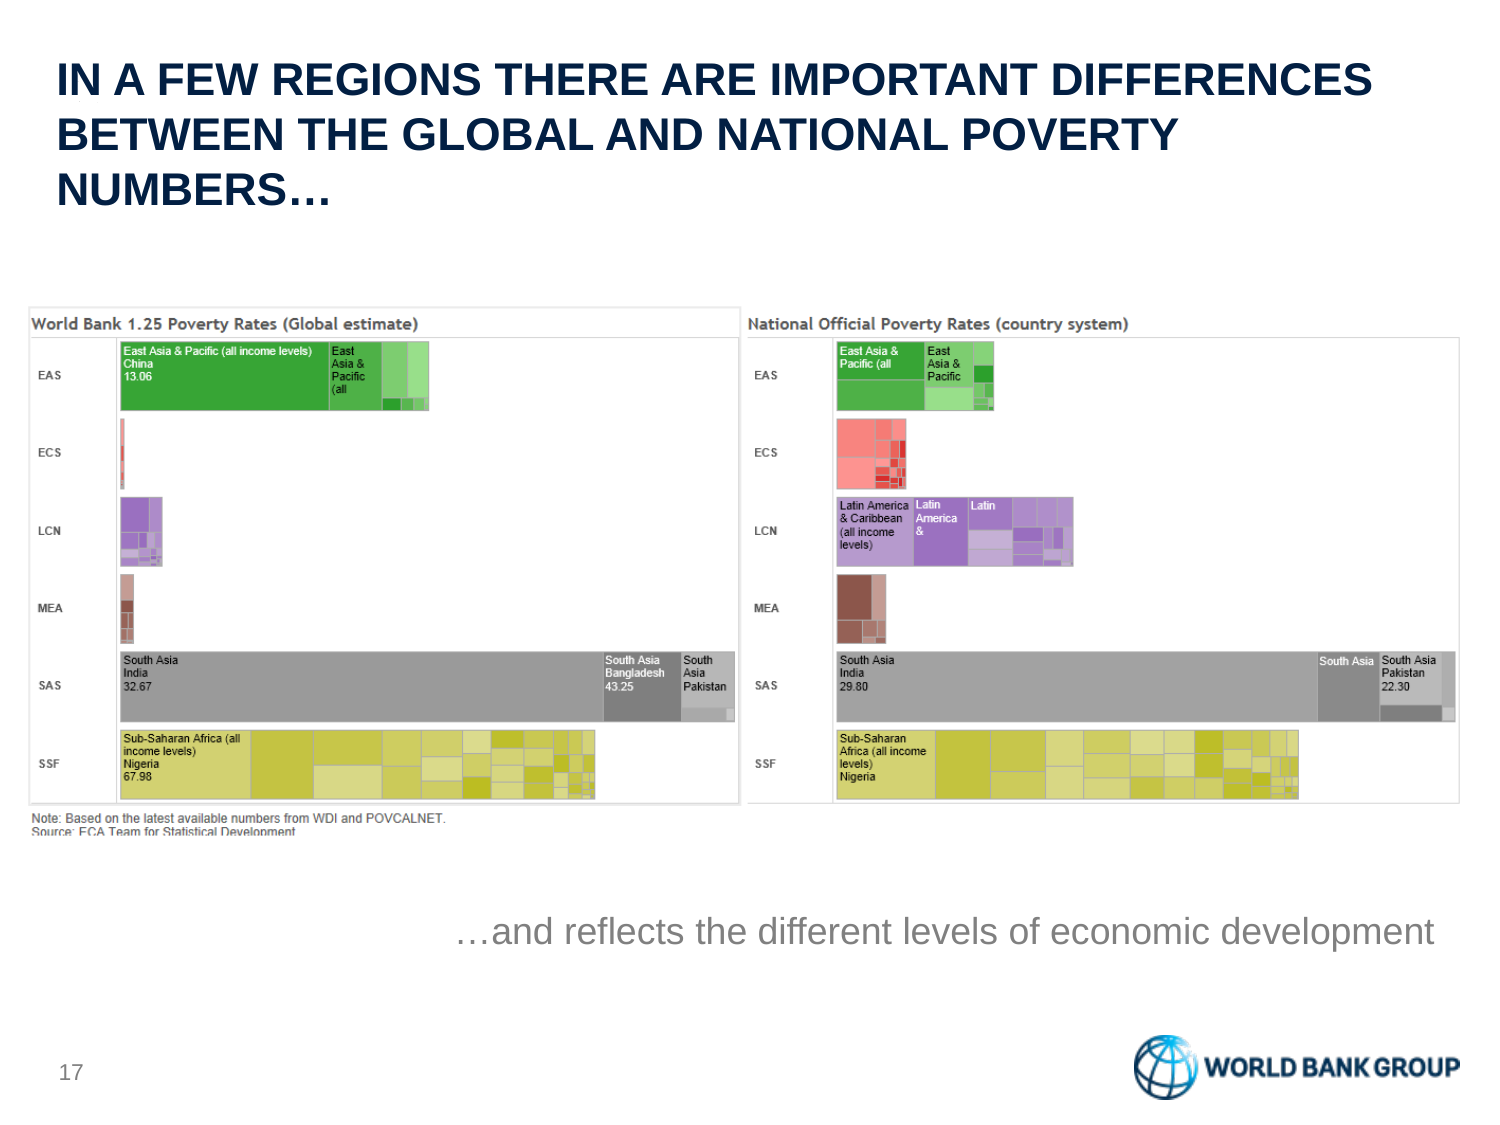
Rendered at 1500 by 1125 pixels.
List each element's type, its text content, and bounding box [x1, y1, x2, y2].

picture [1134, 1035, 1460, 1100]
slide_number 17 [58, 1041, 150, 1101]
text_box …and reflects the different levels of economic development [87, 899, 1450, 960]
title IN A FEW REGIONS THERE ARE IMPORTANT DIFFERENCES BETWEEN THE GLOBAL AND NATIONAL POVERTY NUMBERS… [56, 49, 1441, 219]
picture [24, 299, 1465, 843]
